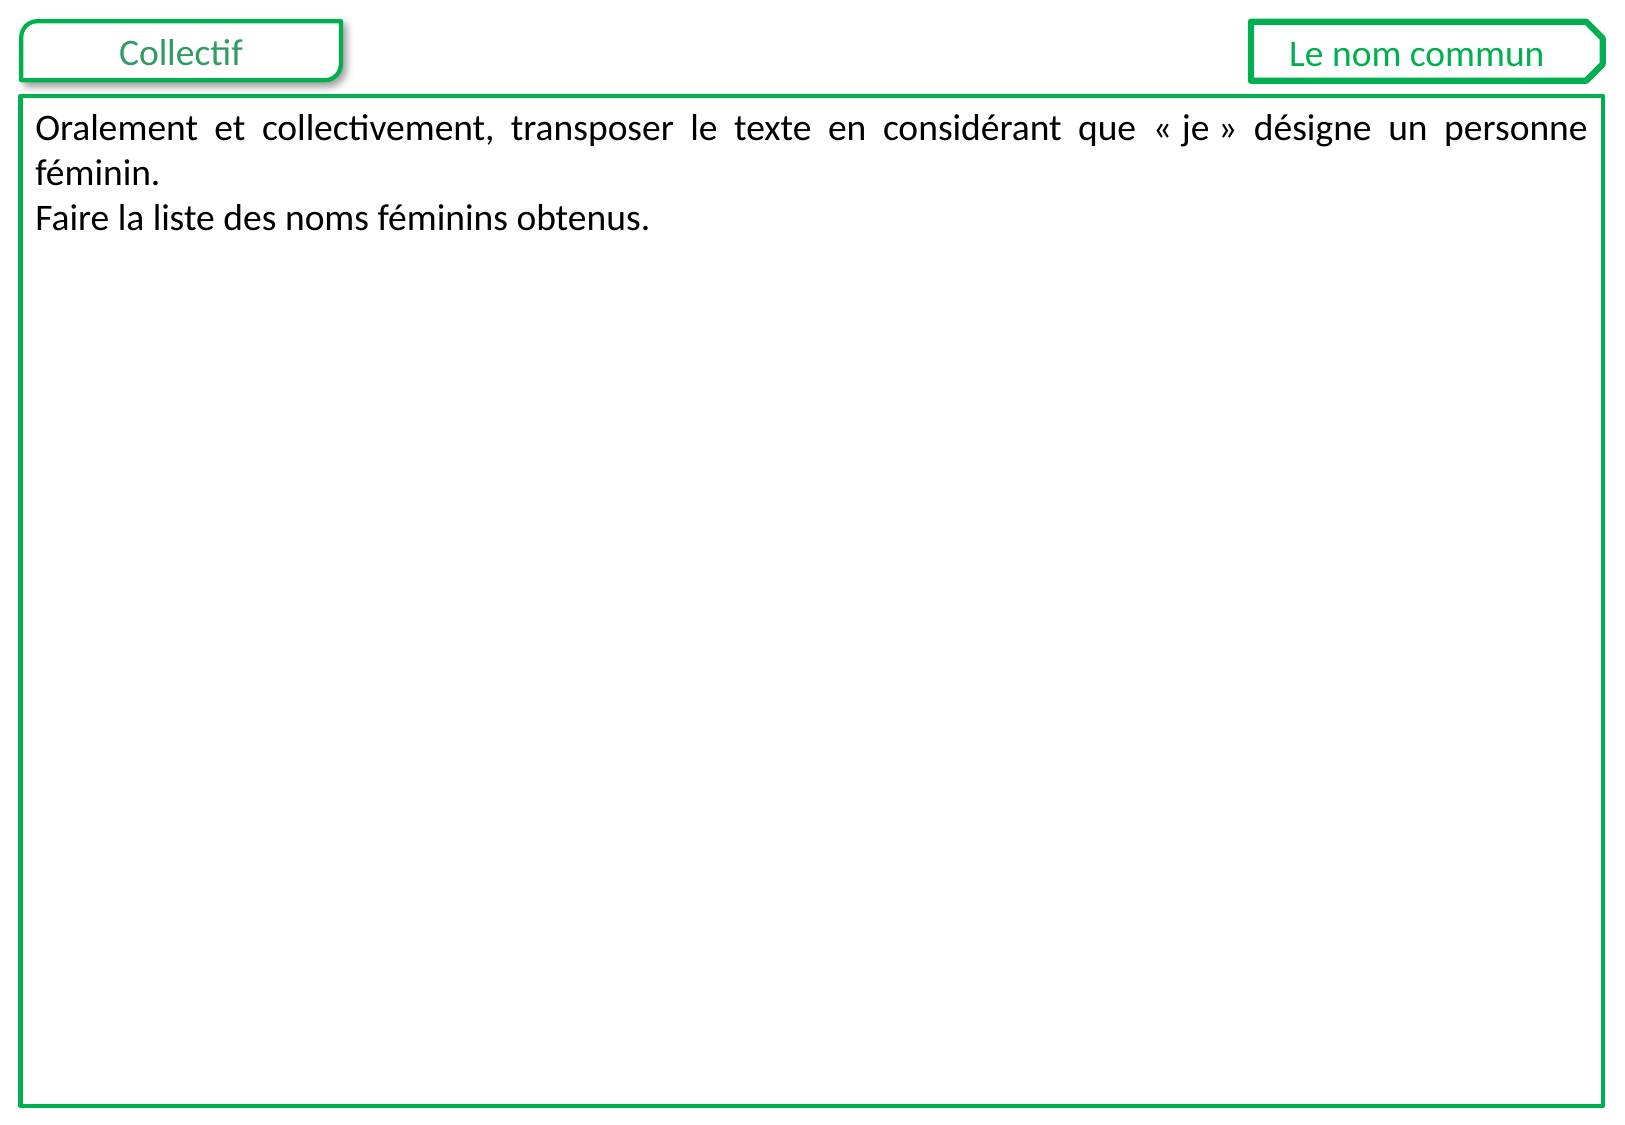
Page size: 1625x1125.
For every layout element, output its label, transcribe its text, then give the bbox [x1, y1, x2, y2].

list Oralement et collectivement, transposer le texte en considérant que « je » désigne un personne féminin. Faire la liste des noms féminins obtenus. [18, 94, 1605, 1108]
list Le nom commun [1250, 21, 1584, 81]
